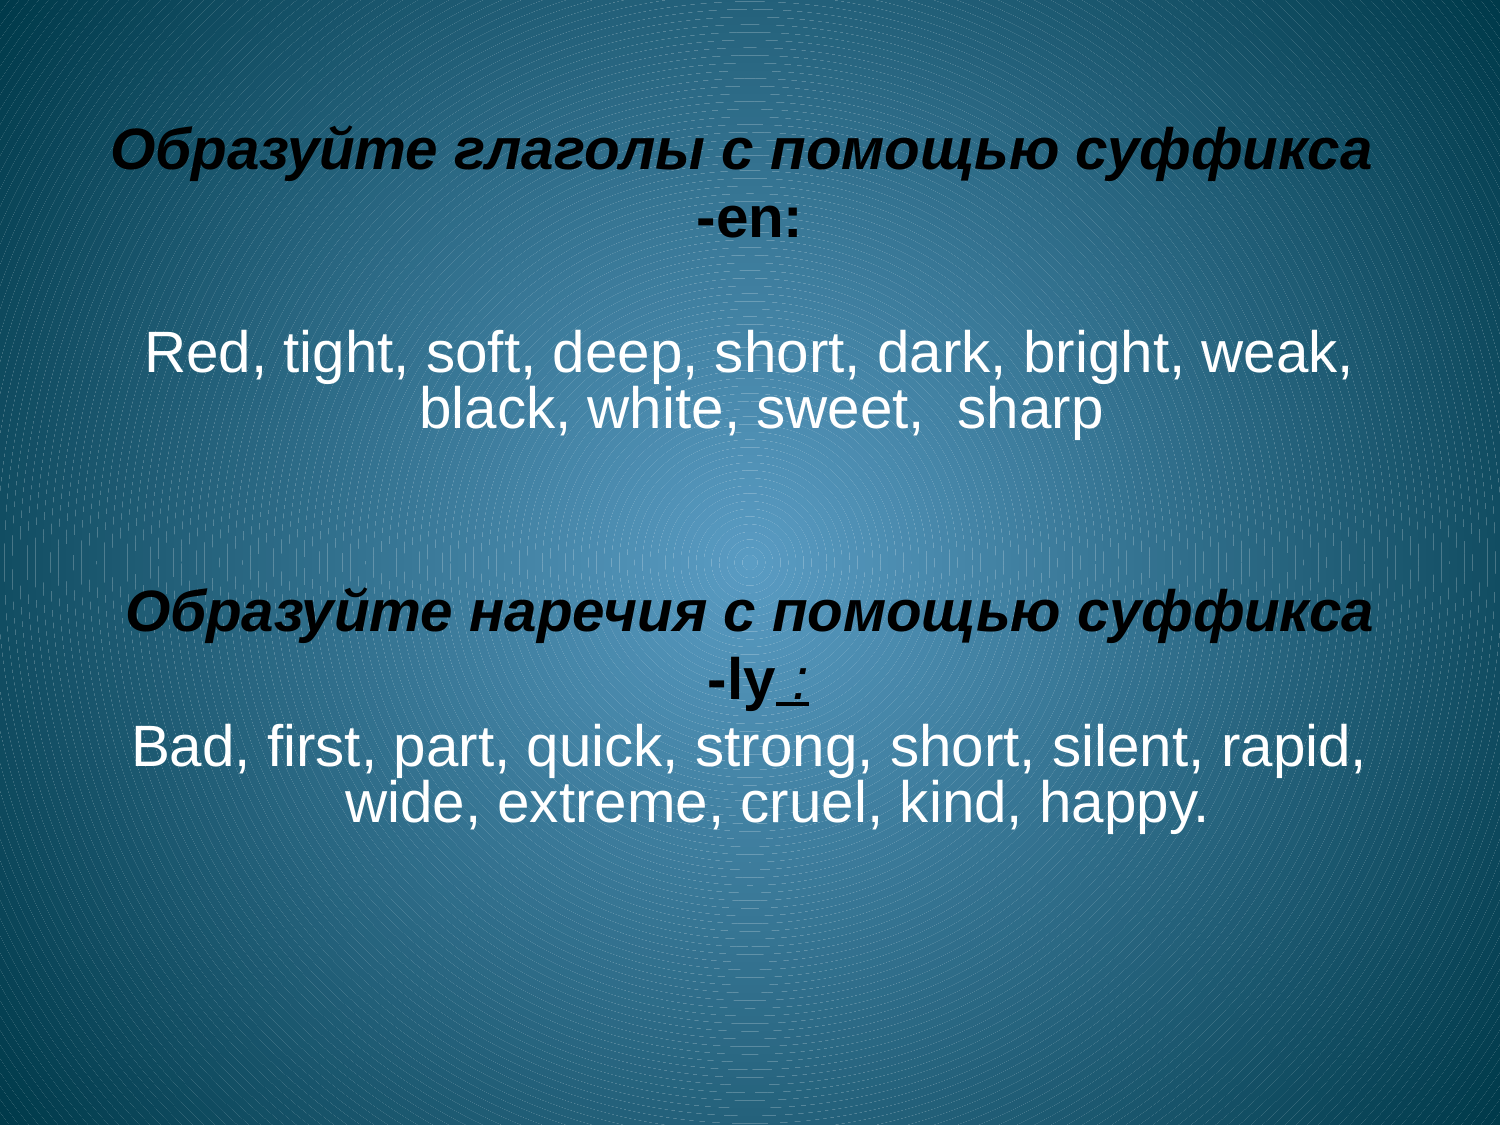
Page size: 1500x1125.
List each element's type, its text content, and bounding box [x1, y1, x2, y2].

list Образуйте глаголы с помощью суффикса -en: Red, tight, soft, deep, short, dark, bright, weak, black, white, sweet, sharp Образуйте наречия с помощью суффикса -lу : Bad, first, part, quick, strong, short, silent, rapid, wide, extreme, cruel, kind, happy. [74, 116, 1426, 1006]
